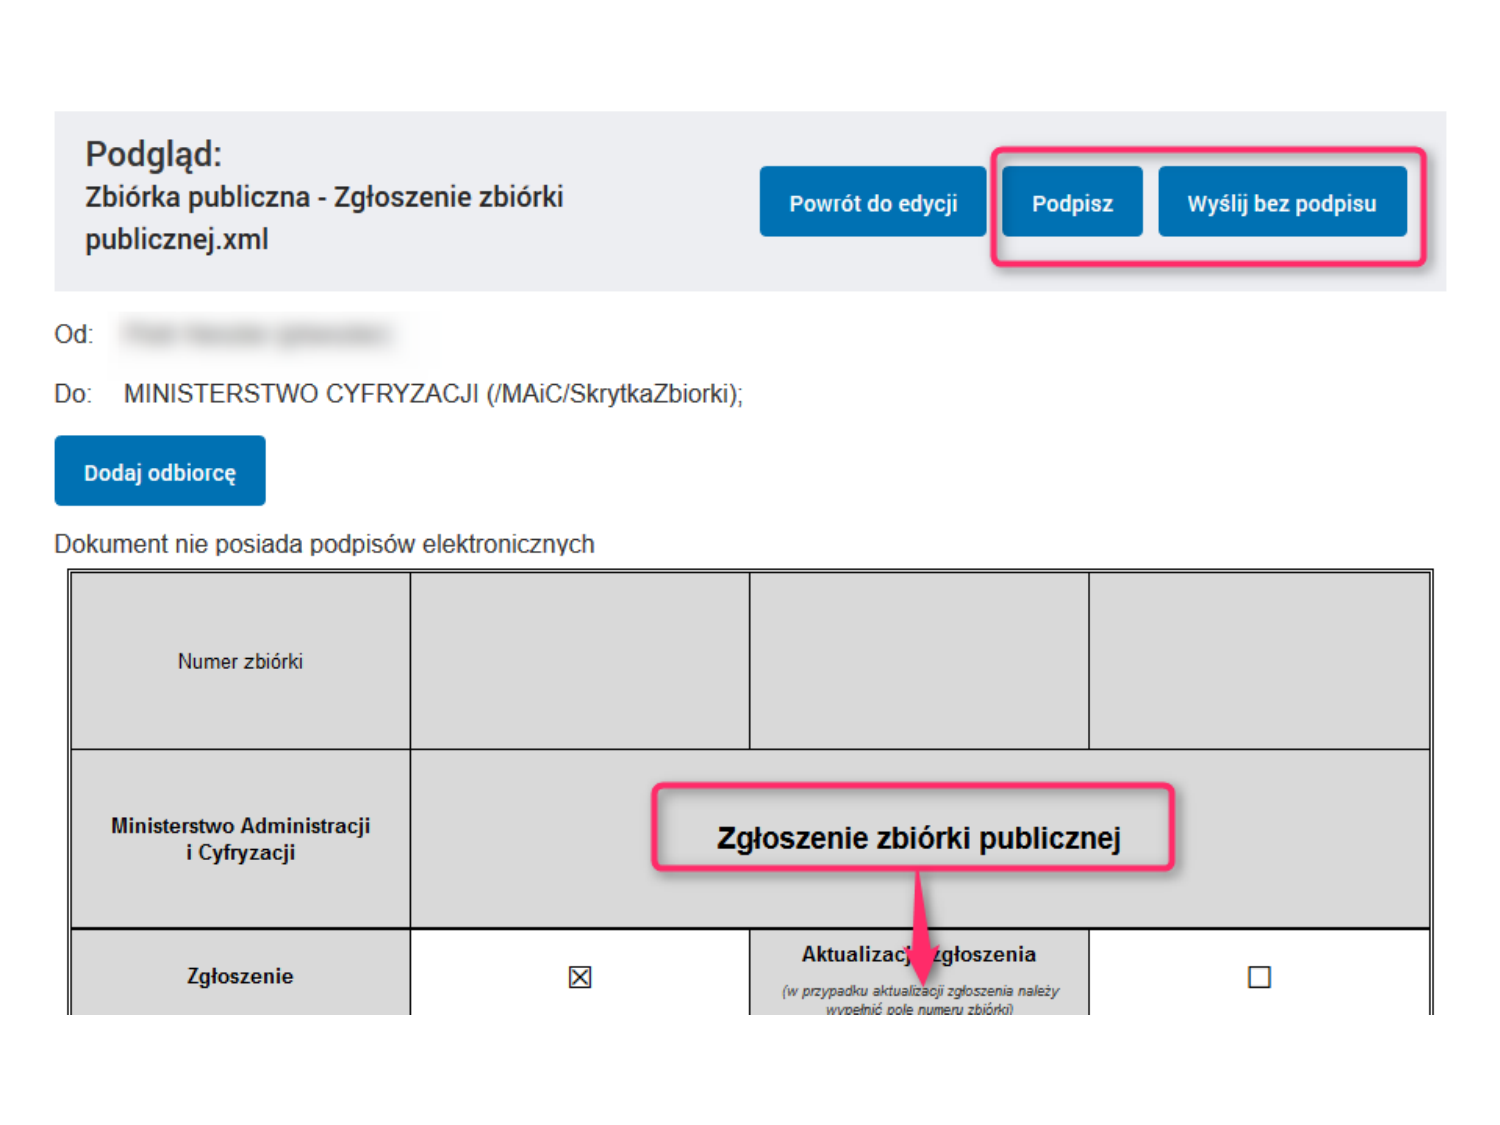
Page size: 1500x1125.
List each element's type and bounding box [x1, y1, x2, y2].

picture [43, 110, 1456, 1015]
